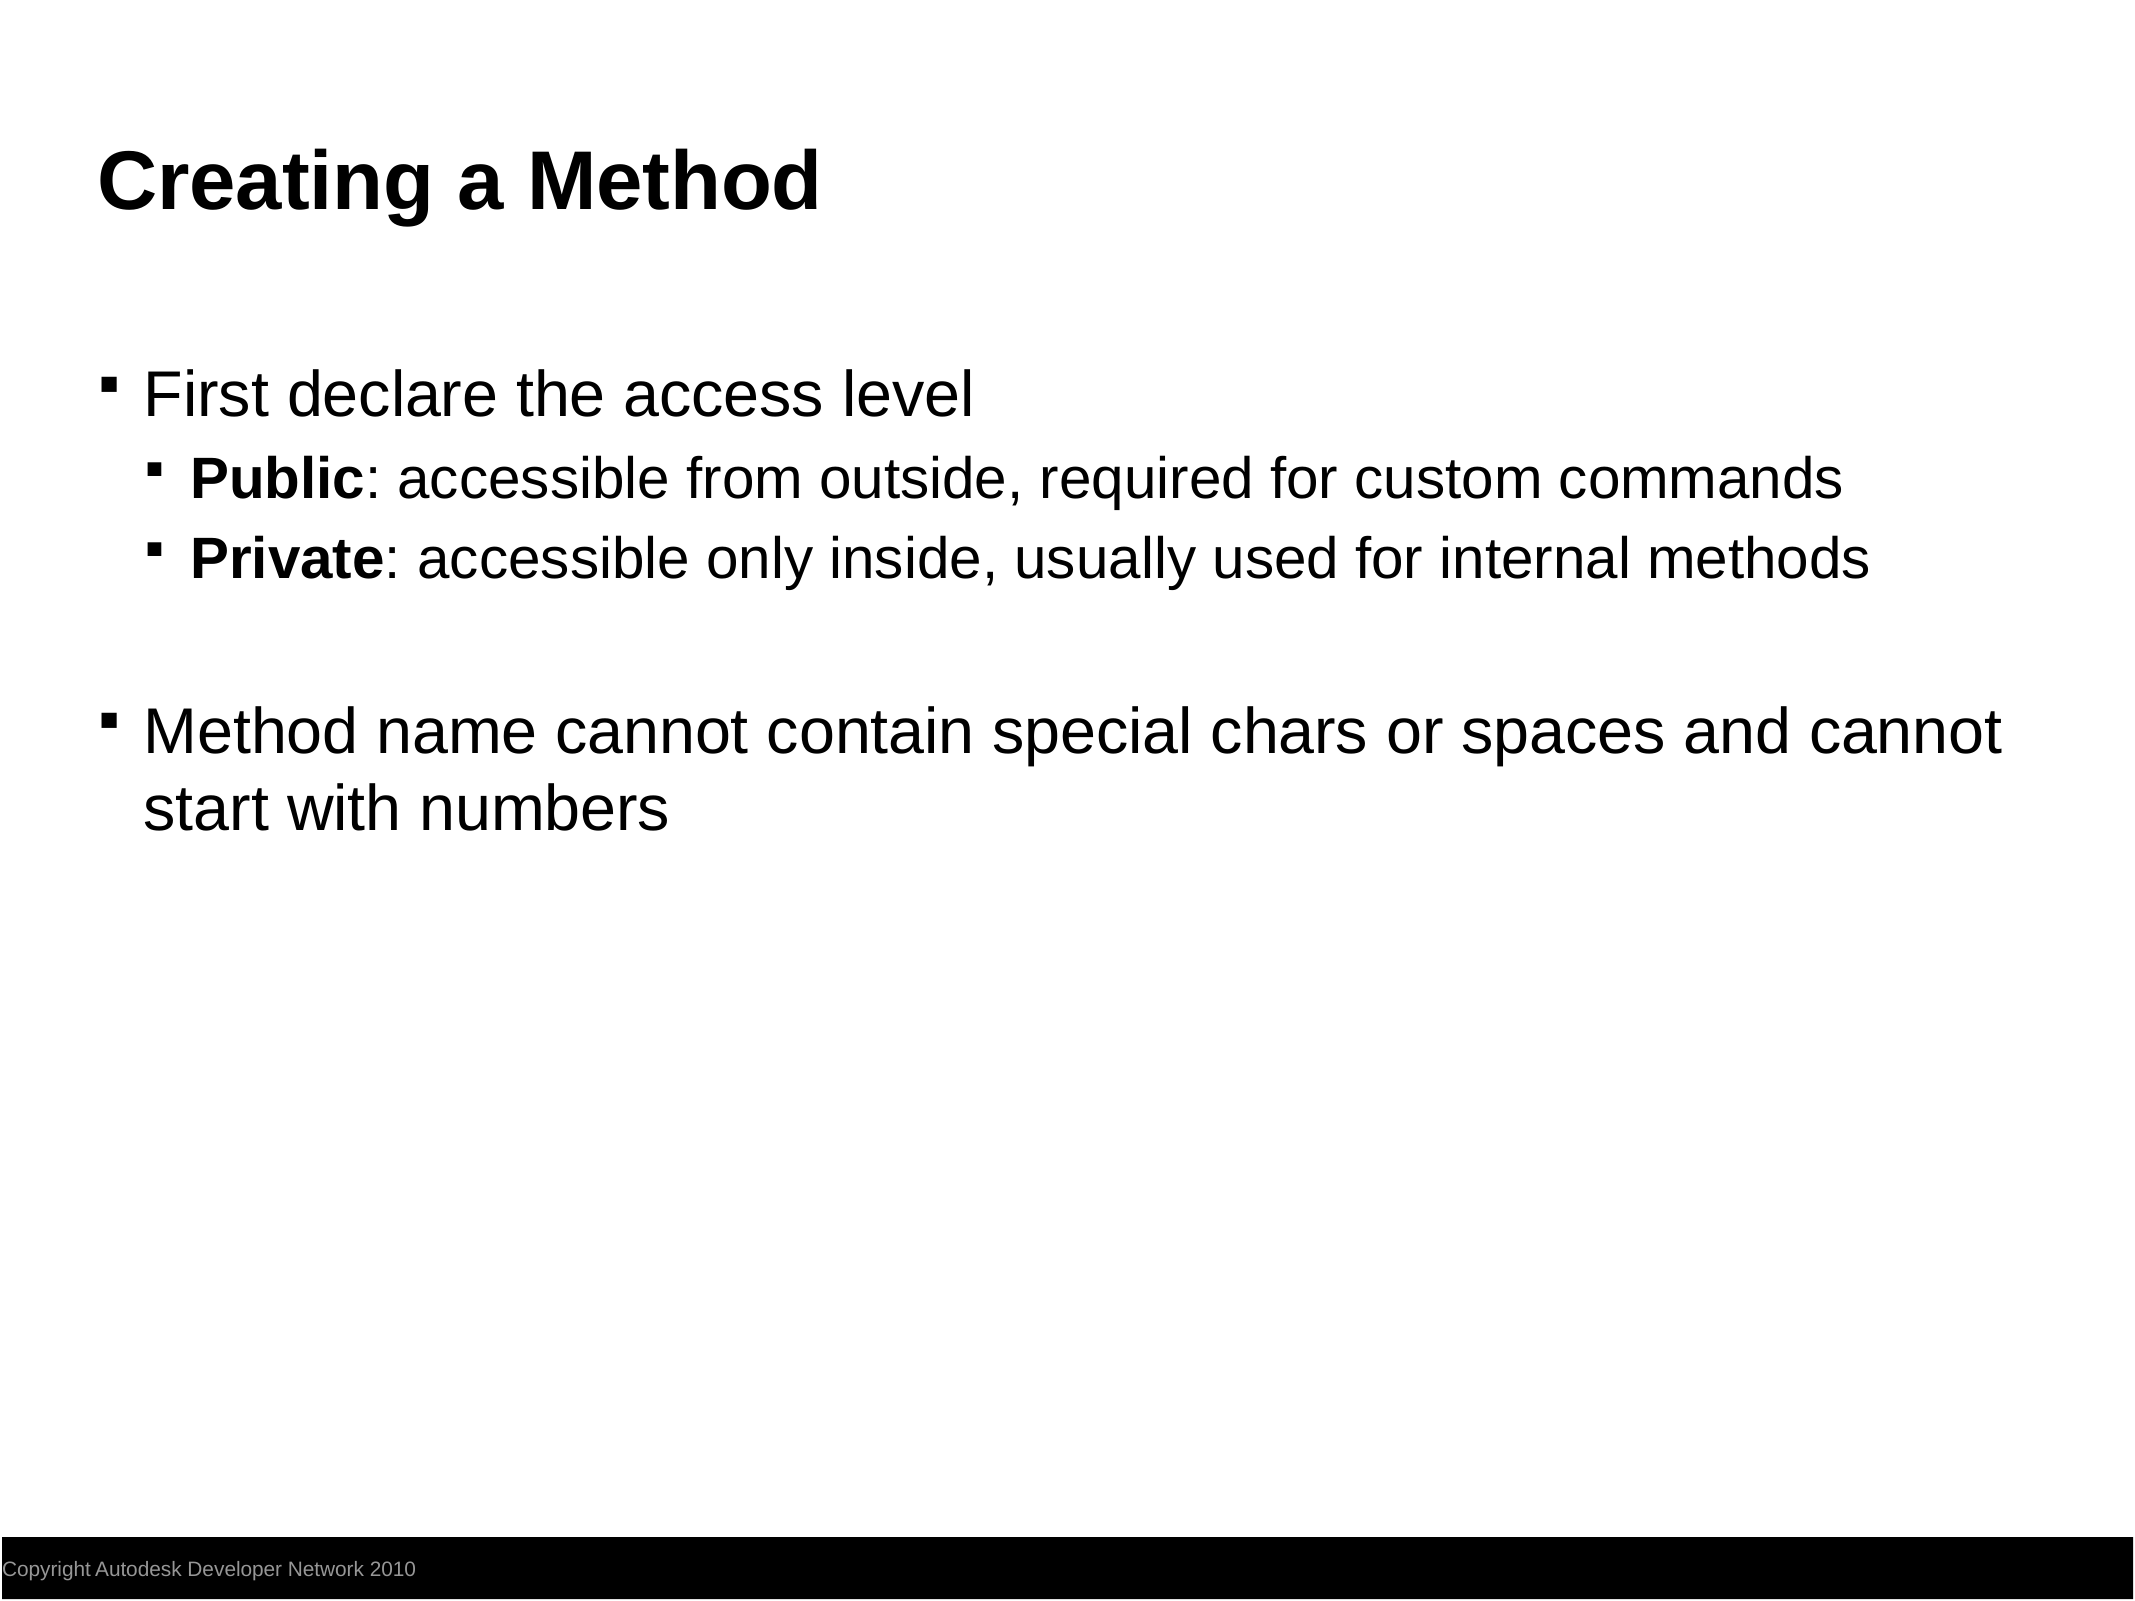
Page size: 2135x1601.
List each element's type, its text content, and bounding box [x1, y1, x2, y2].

list First declare the access level Public: accessible from outside, required for custom commands Private: accessible only inside, usually used for internal methods Method name cannot contain special chars or spaces and cannot start with numbers [96, 351, 2028, 1452]
title Creating a Method [96, 59, 2028, 293]
